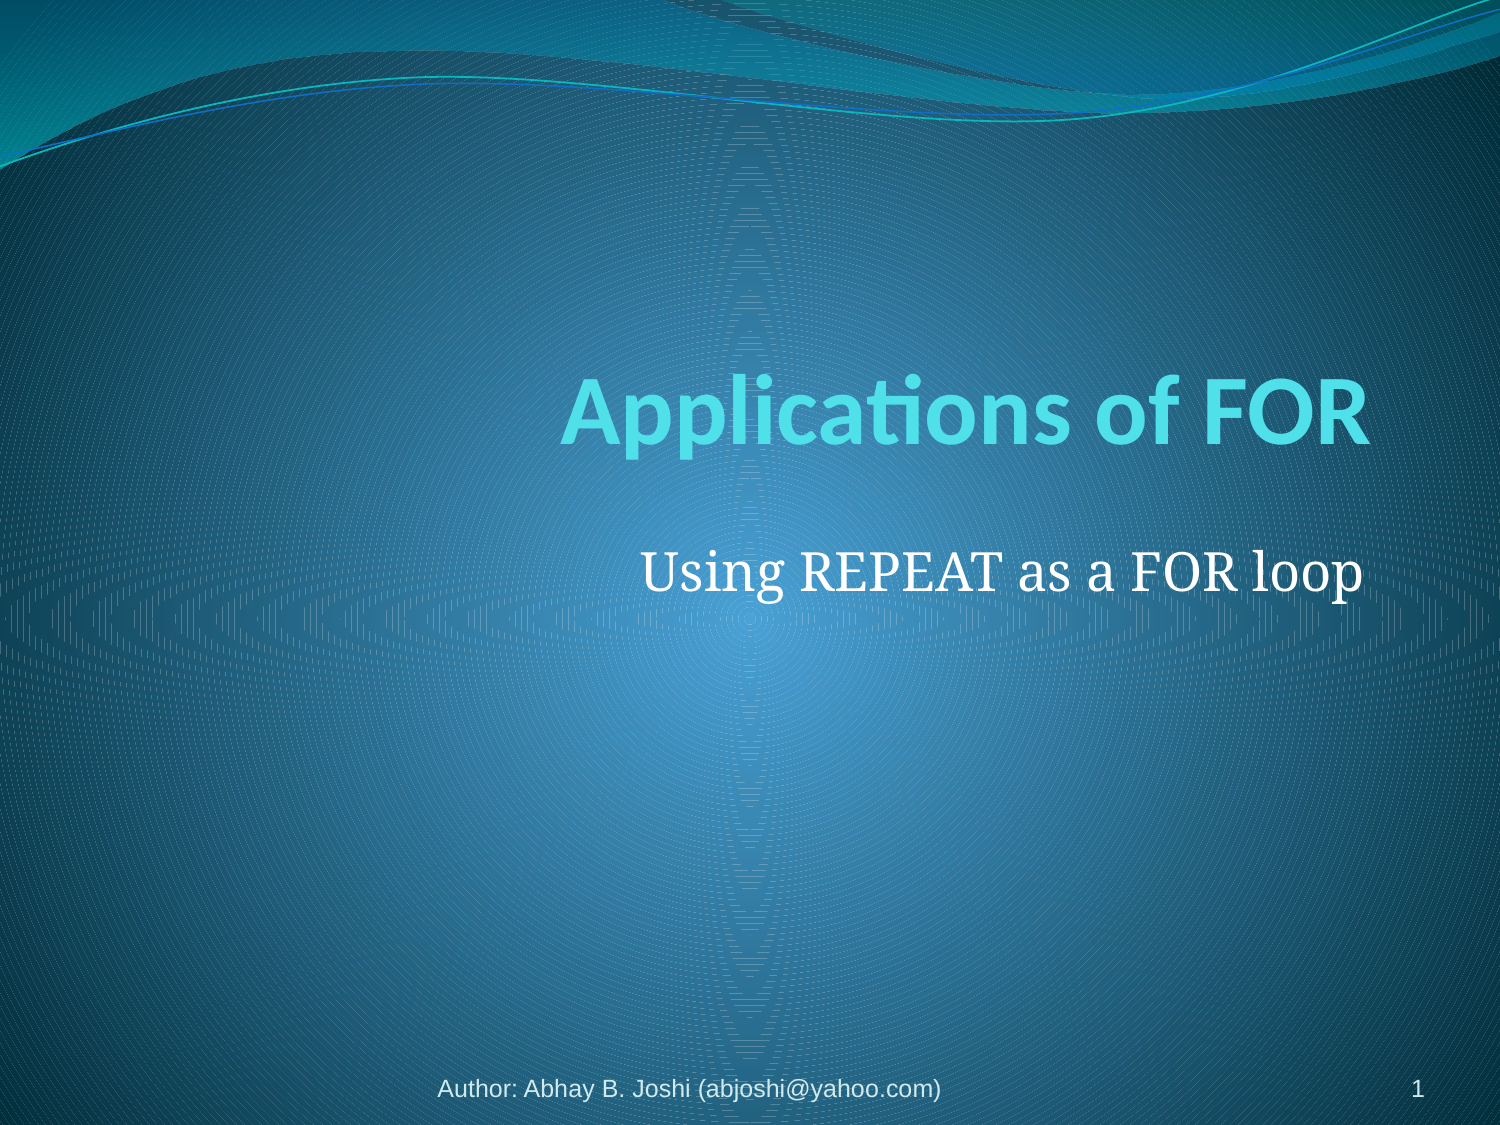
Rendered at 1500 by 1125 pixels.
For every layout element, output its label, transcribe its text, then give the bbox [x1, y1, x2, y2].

slide_number 1 [1299, 1042, 1425, 1103]
subtitle Using REPEAT as a FOR loop [87, 529, 1376, 818]
footer Author: Abhay B. Joshi (abjoshi@yahoo.com) [437, 1042, 988, 1103]
title Applications of FOR [87, 224, 1376, 525]
